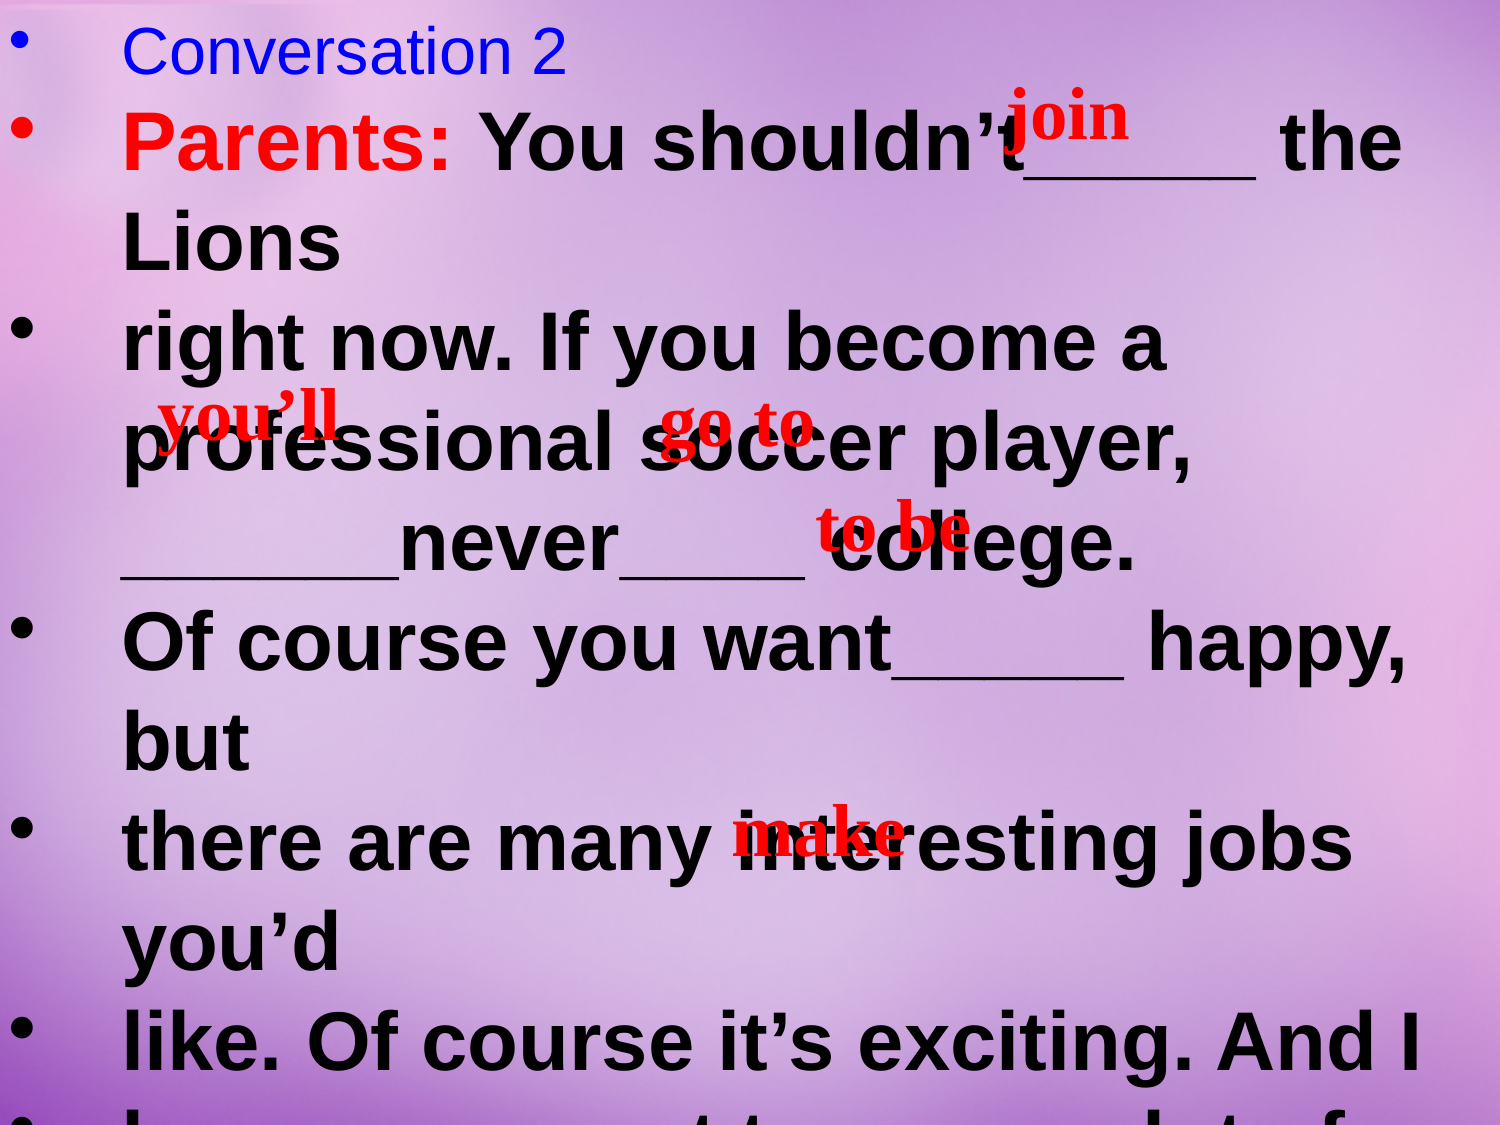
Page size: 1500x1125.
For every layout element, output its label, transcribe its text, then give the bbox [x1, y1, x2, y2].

text_box you’ll [142, 358, 356, 463]
list Conversation 2 Parents: You shouldn’t_____ the Lions right now. If you become a professional soccer player, ______never____ college. Of course you want_____ happy, but there are many interesting jobs you’d like. Of course it’s exciting. And I know you want to_____ a lot of money. But money isn’t everything, son. [0, 0, 1500, 1125]
text_box to be [800, 469, 987, 574]
text_box go to [644, 364, 926, 469]
text_box make [716, 774, 922, 880]
text_box join [971, 57, 1146, 162]
